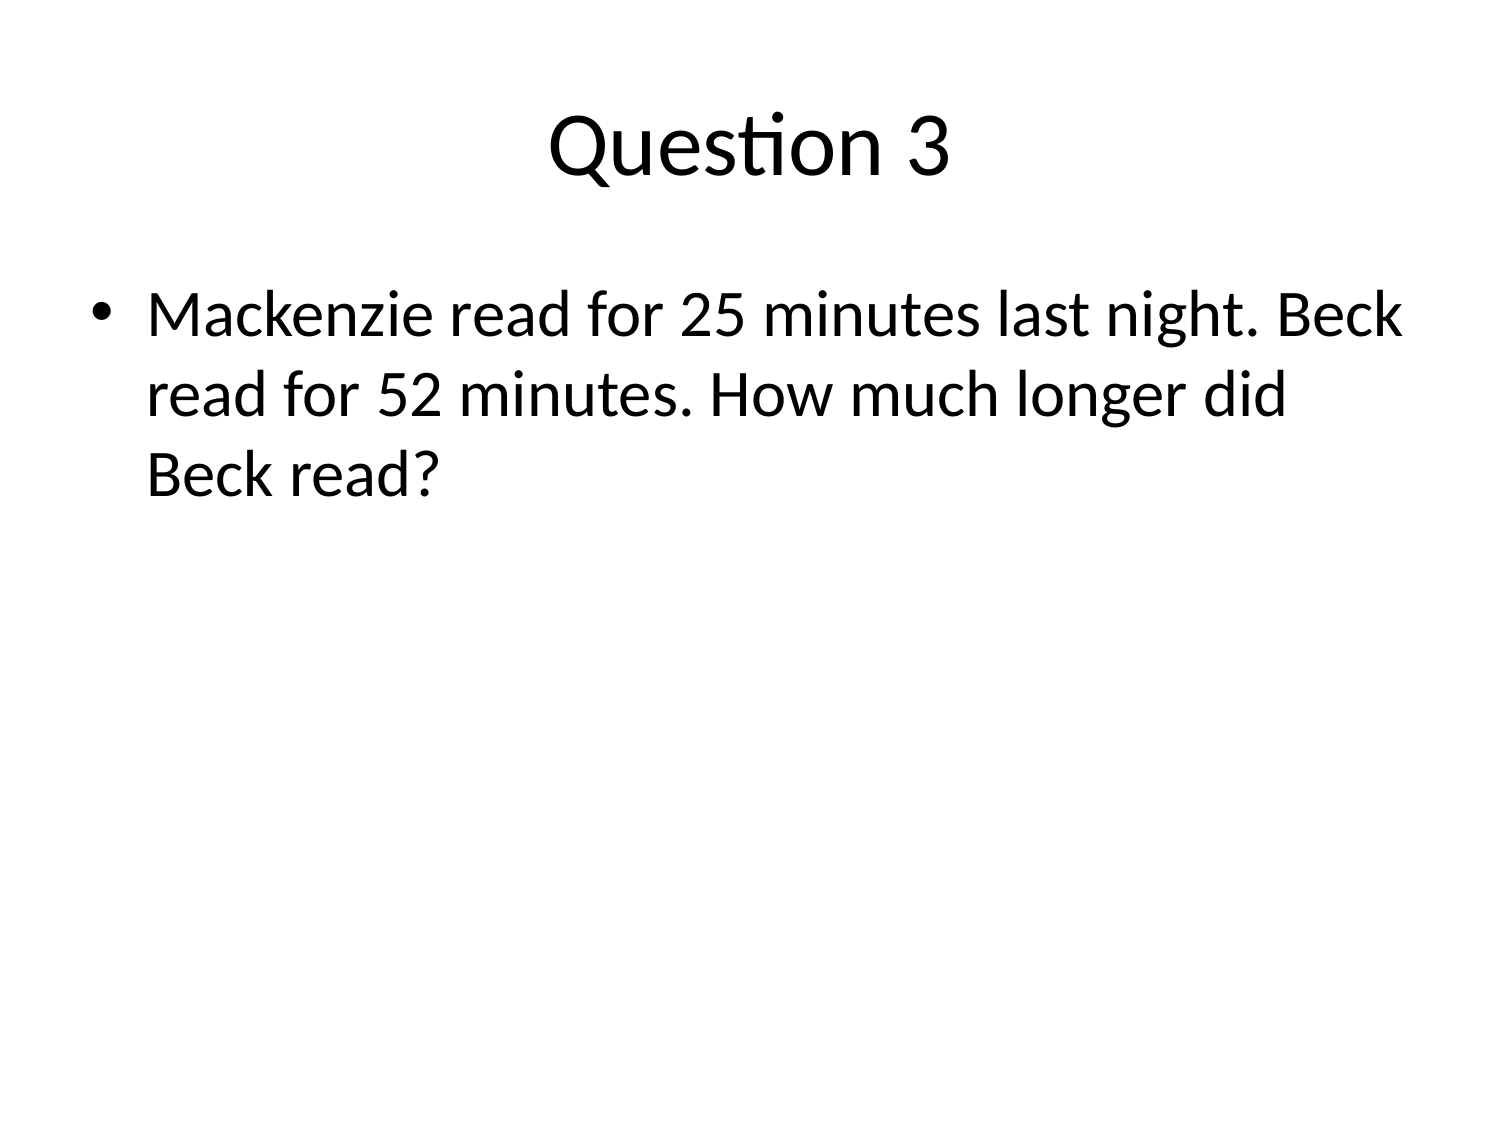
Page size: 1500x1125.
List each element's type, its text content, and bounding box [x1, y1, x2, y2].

title Question 3 [75, 45, 1425, 233]
list Mackenzie read for 25 minutes last night. Beck read for 52 minutes. How much longer did Beck read? [75, 262, 1425, 1005]
